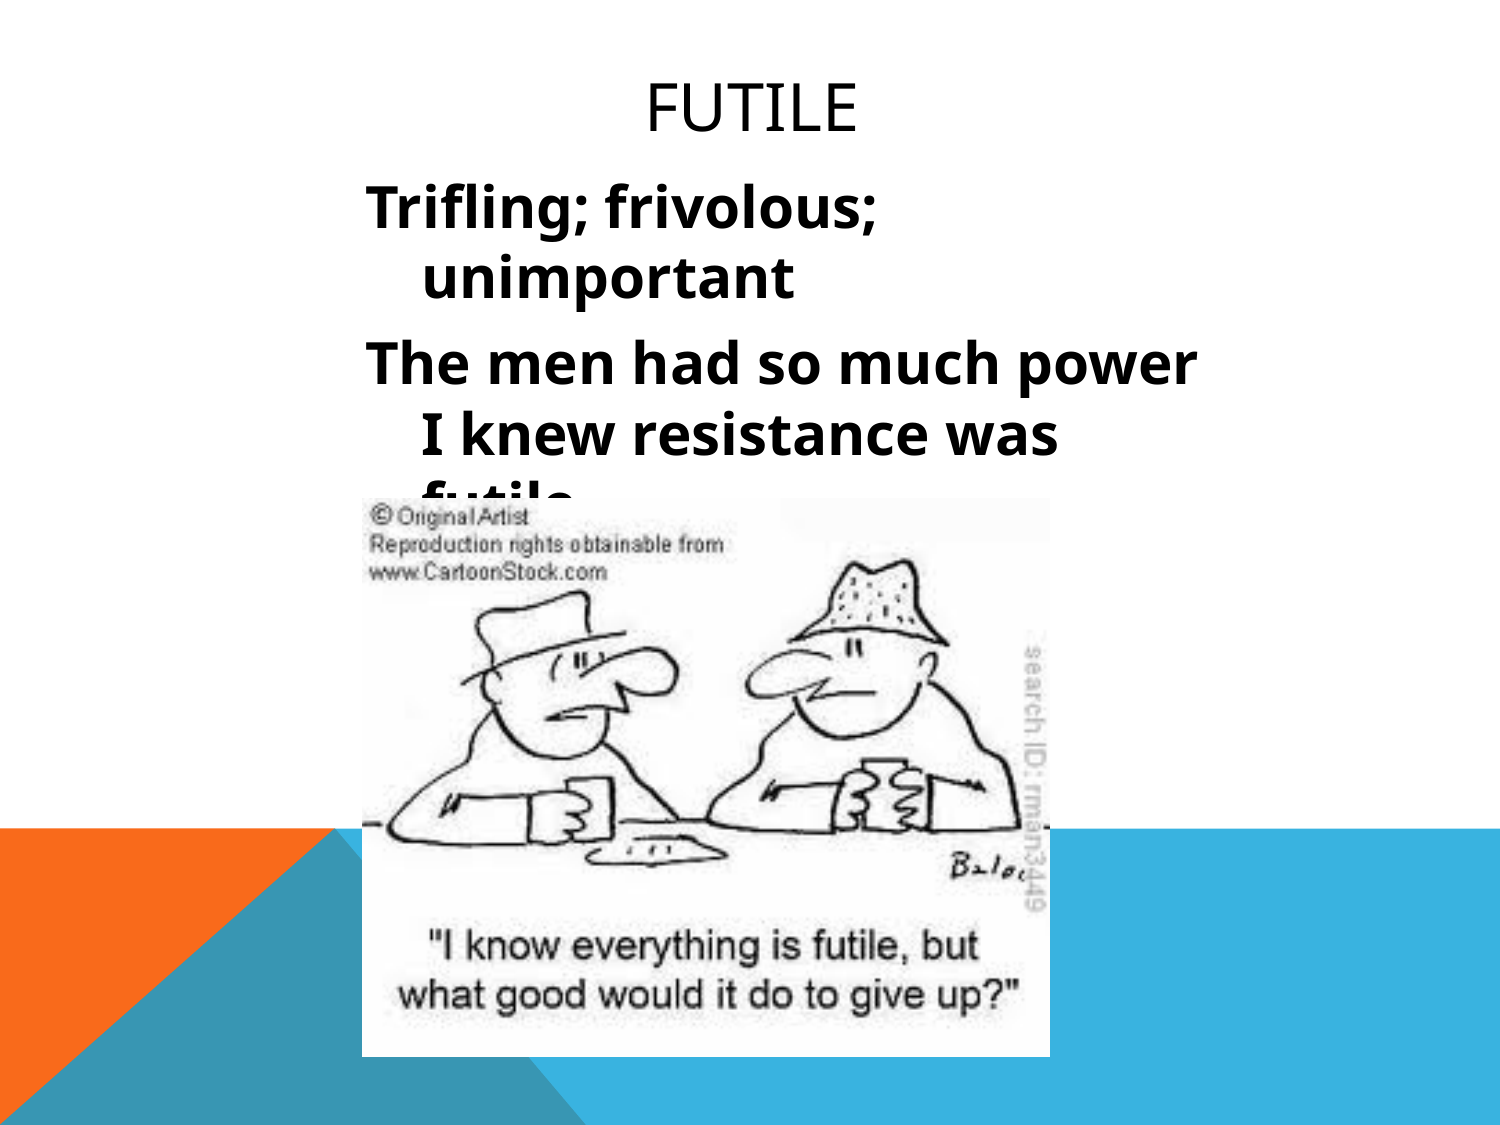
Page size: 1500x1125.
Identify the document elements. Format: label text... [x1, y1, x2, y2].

picture [362, 498, 1051, 1057]
list Trifling; frivolous; unimportant The men had so much power I knew resistance was futile. [350, 162, 1250, 463]
title futile [135, 60, 1369, 150]
